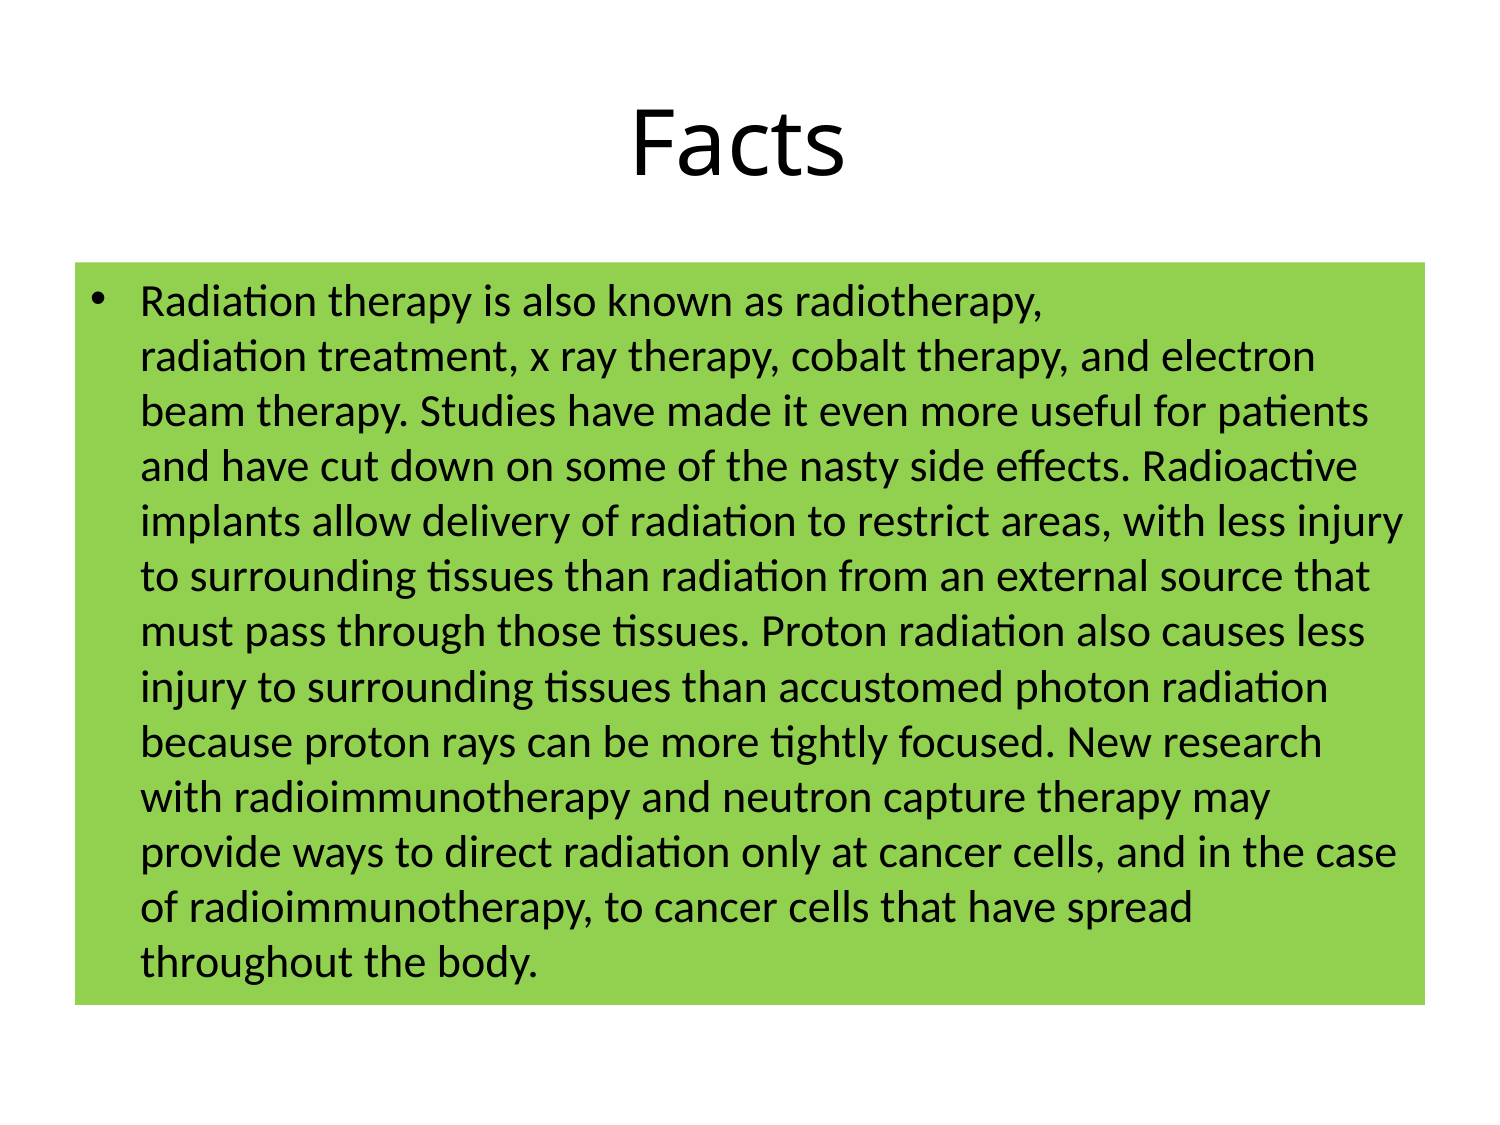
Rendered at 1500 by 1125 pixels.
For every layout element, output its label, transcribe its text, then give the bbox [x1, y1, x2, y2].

list Radiation therapy is also known as radiotherapy, radiation treatment, x ray therapy, cobalt therapy, and electron beam therapy. Studies have made it even more useful for patients and have cut down on some of the nasty side effects. Radioactive implants allow delivery of radiation to restrict areas, with less injury to surrounding tissues than radiation from an external source that must pass through those tissues. Proton radiation also causes less injury to surrounding tissues than accustomed photon radiation because proton rays can be more tightly focused. New research with radioimmunotherapy and neutron capture therapy may provide ways to direct radiation only at cancer cells, and in the case of radioimmunotherapy, to cancer cells that have spread throughout the body. [75, 262, 1425, 1005]
title Facts [75, 45, 1425, 233]
